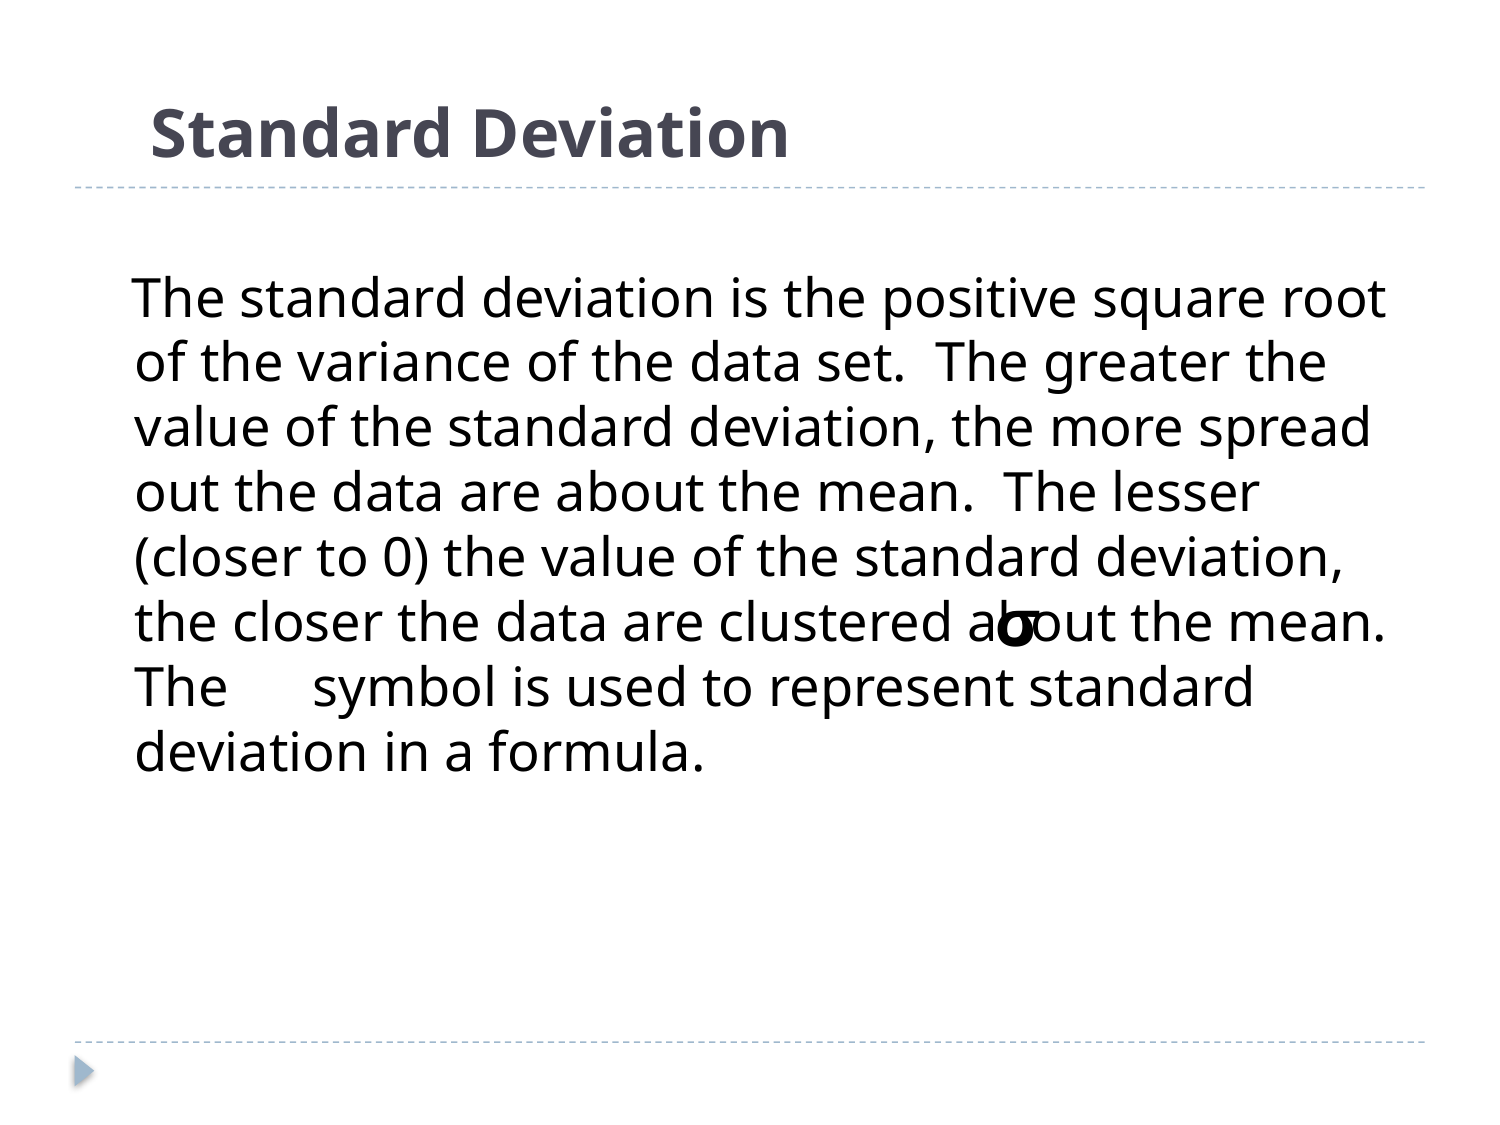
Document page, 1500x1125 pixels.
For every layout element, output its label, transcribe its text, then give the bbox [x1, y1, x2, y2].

list The standard deviation is the positive square root of the variance of the data set. The greater the value of the standard deviation, the more spread out the data are about the mean. The lesser (closer to 0) the value of the standard deviation, the closer the data are clustered about the mean. The symbol is used to represent standard deviation in a formula. [75, 255, 1436, 1059]
title Standard Deviation [135, 54, 1283, 179]
text_box σ [980, 527, 1057, 667]
